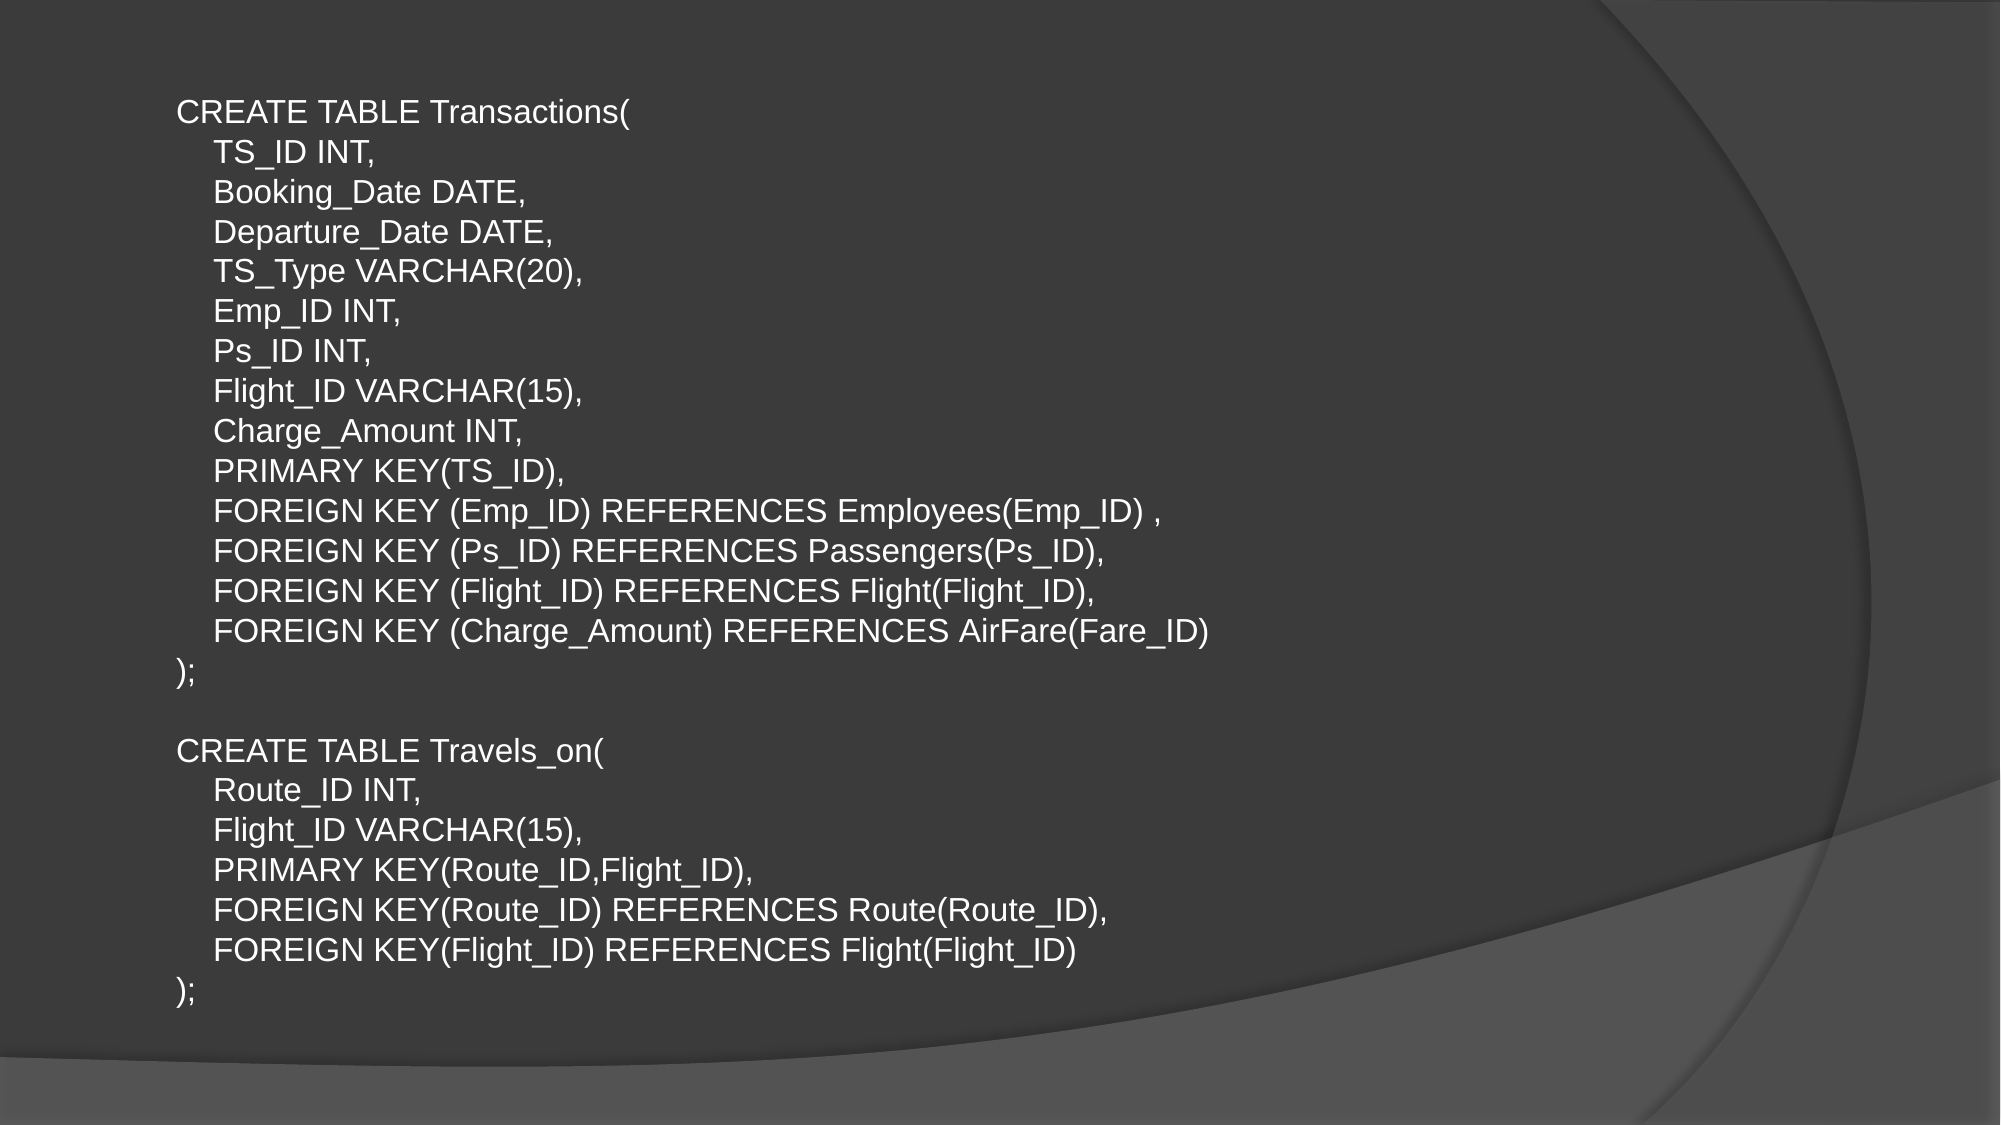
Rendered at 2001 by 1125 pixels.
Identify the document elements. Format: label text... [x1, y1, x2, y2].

text_box CREATE TABLE Transactions( TS_ID INT, Booking_Date DATE, Departure_Date DATE, TS_Type VARCHAR(20), Emp_ID INT, Ps_ID INT, Flight_ID VARCHAR(15), Charge_Amount INT, PRIMARY KEY(TS_ID), FOREIGN KEY (Emp_ID) REFERENCES Employees(Emp_ID) , FOREIGN KEY (Ps_ID) REFERENCES Passengers(Ps_ID), FOREIGN KEY (Flight_ID) REFERENCES Flight(Flight_ID), FOREIGN KEY (Charge_Amount) REFERENCES AirFare(Fare_ID) ); CREATE TABLE Travels_on( Route_ID INT, Flight_ID VARCHAR(15), PRIMARY KEY(Route_ID,Flight_ID), FOREIGN KEY(Route_ID) REFERENCES Route(Route_ID), FOREIGN KEY(Flight_ID) REFERENCES Flight(Flight_ID) ); [161, 42, 1768, 1056]
